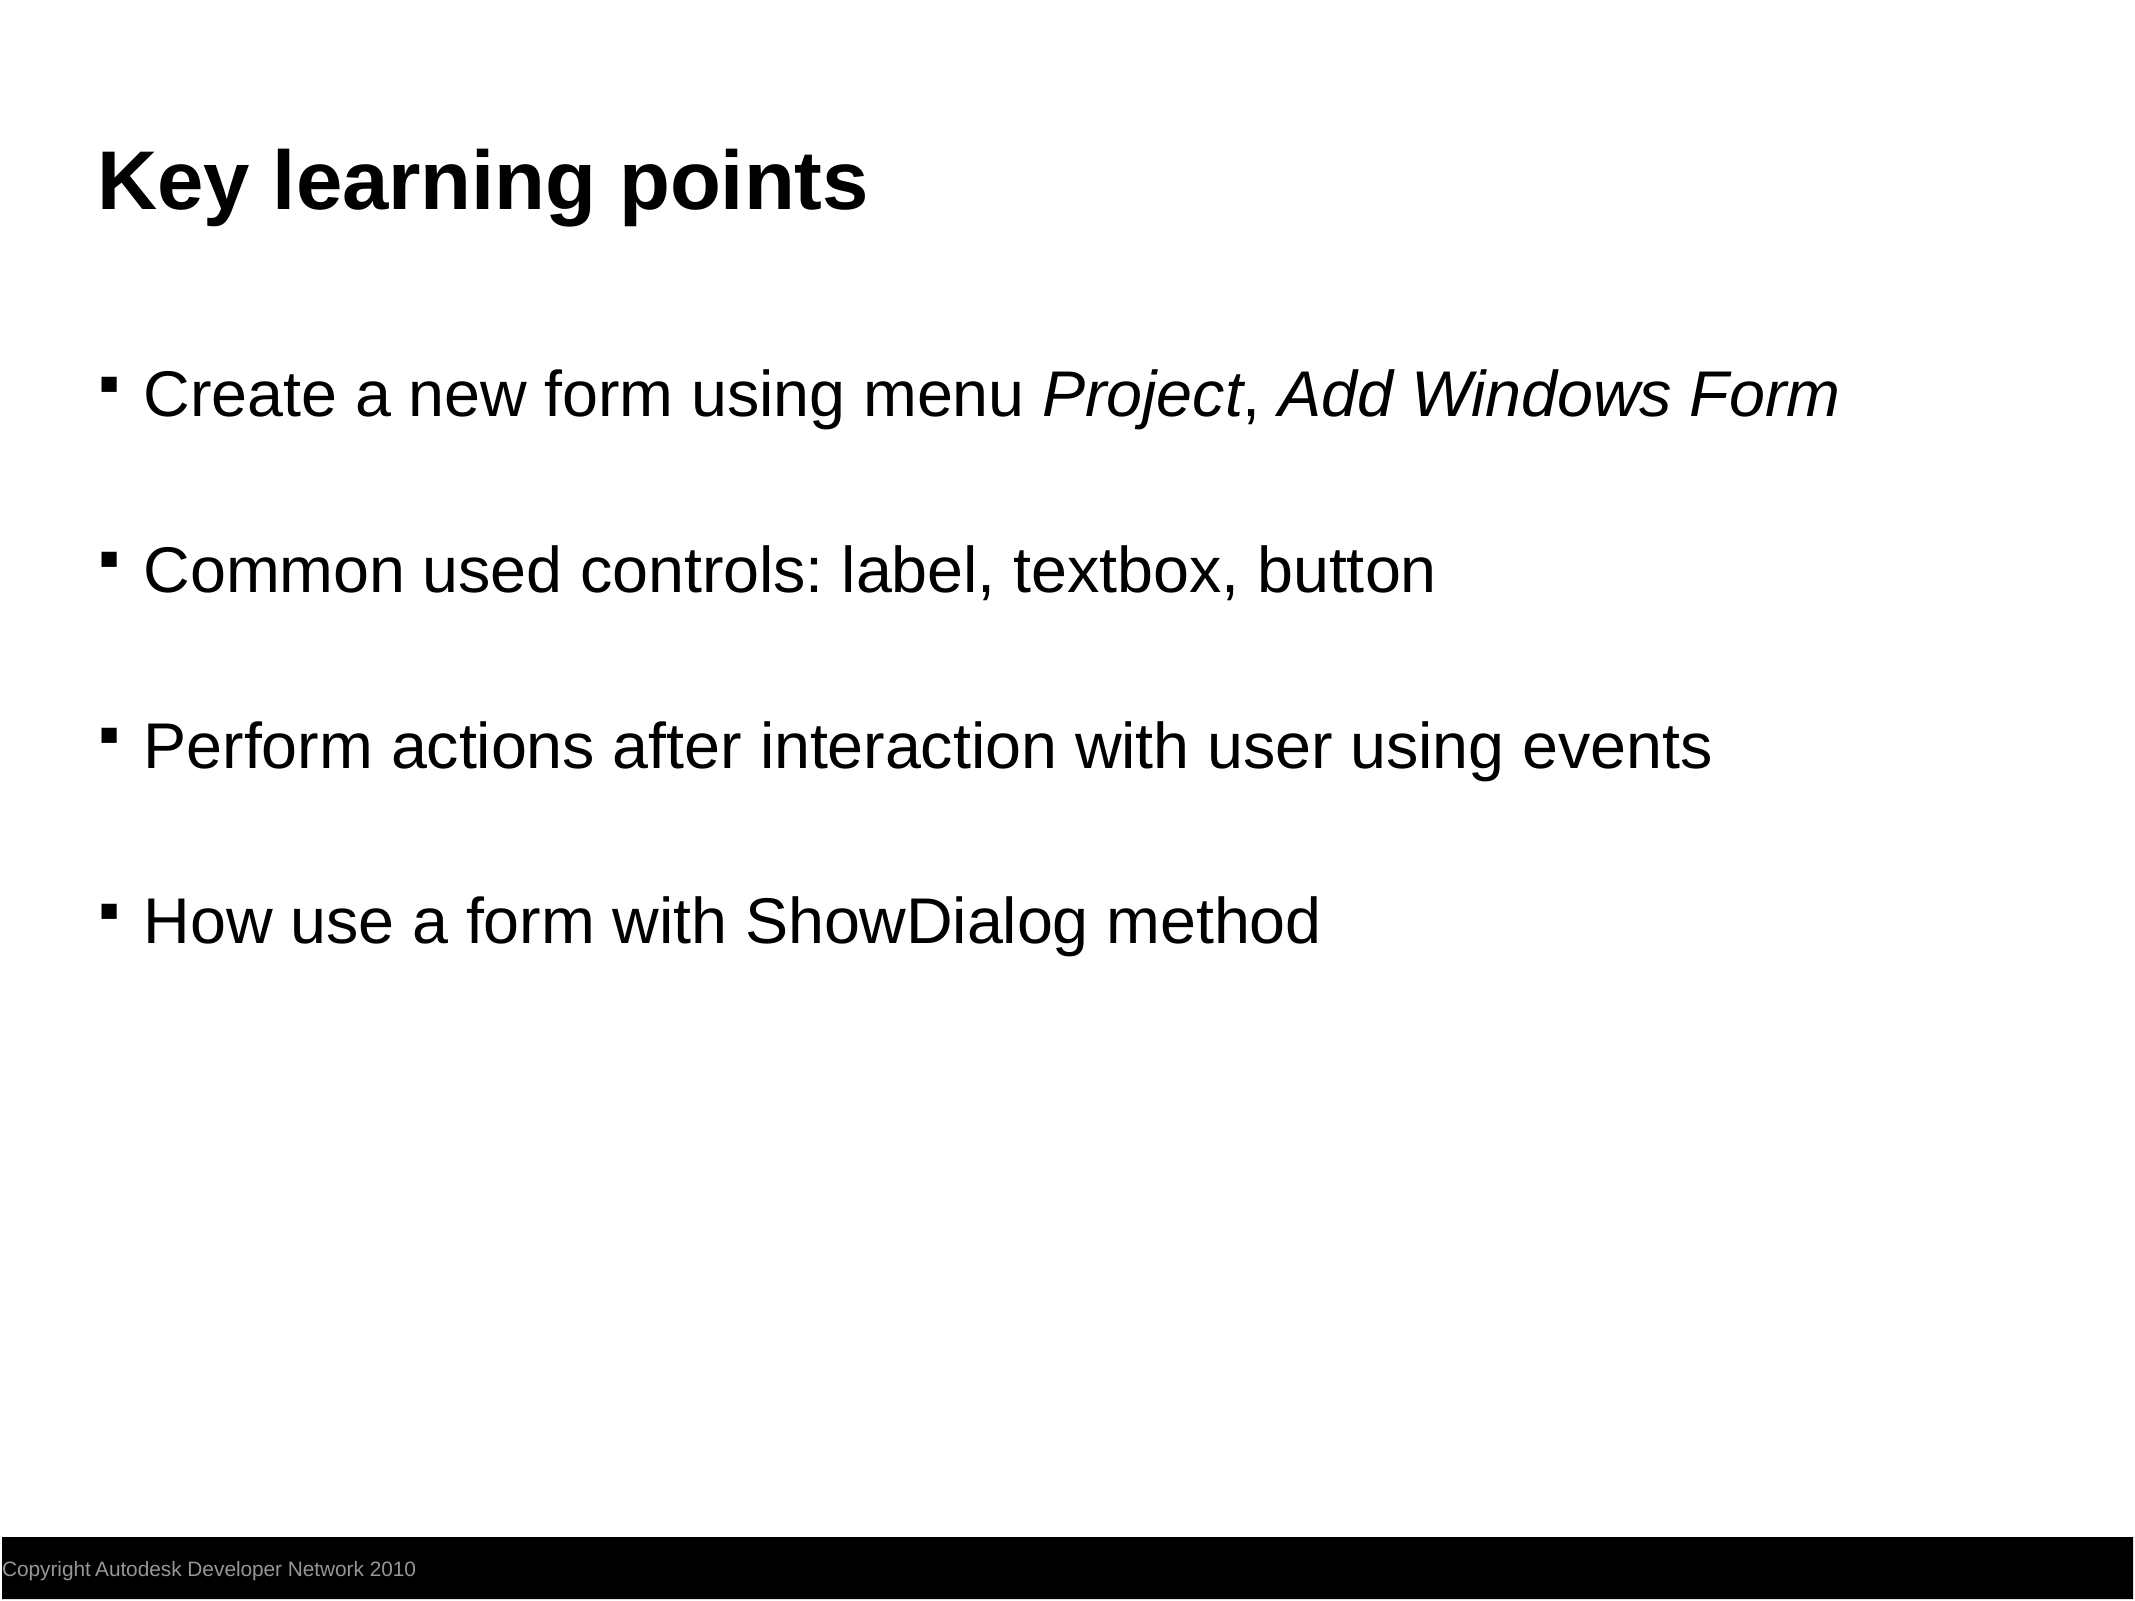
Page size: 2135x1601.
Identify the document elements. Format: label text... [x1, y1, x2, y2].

list Create a new form using menu Project, Add Windows Form Common used controls: label, textbox, button Perform actions after interaction with user using events How use a form with ShowDialog method [96, 351, 2028, 1452]
title Key learning points [96, 59, 2028, 293]
